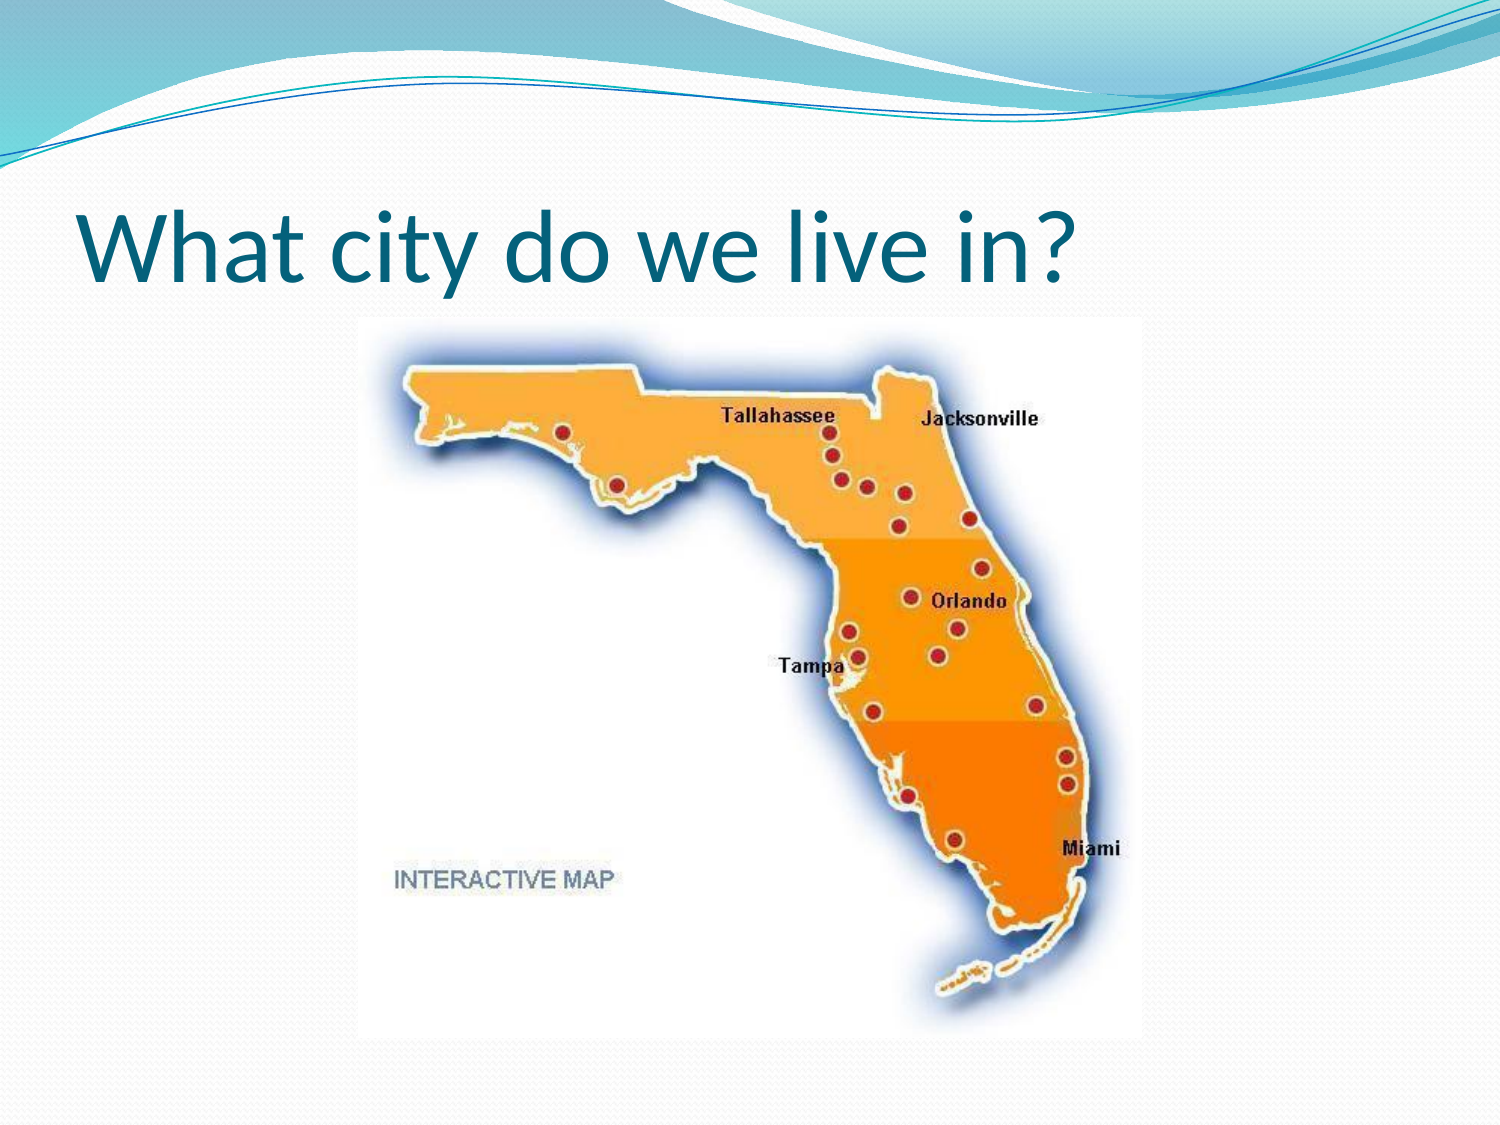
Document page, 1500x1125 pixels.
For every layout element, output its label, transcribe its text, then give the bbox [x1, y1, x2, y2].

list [358, 317, 1142, 1038]
title What city do we live in? [75, 115, 1425, 303]
